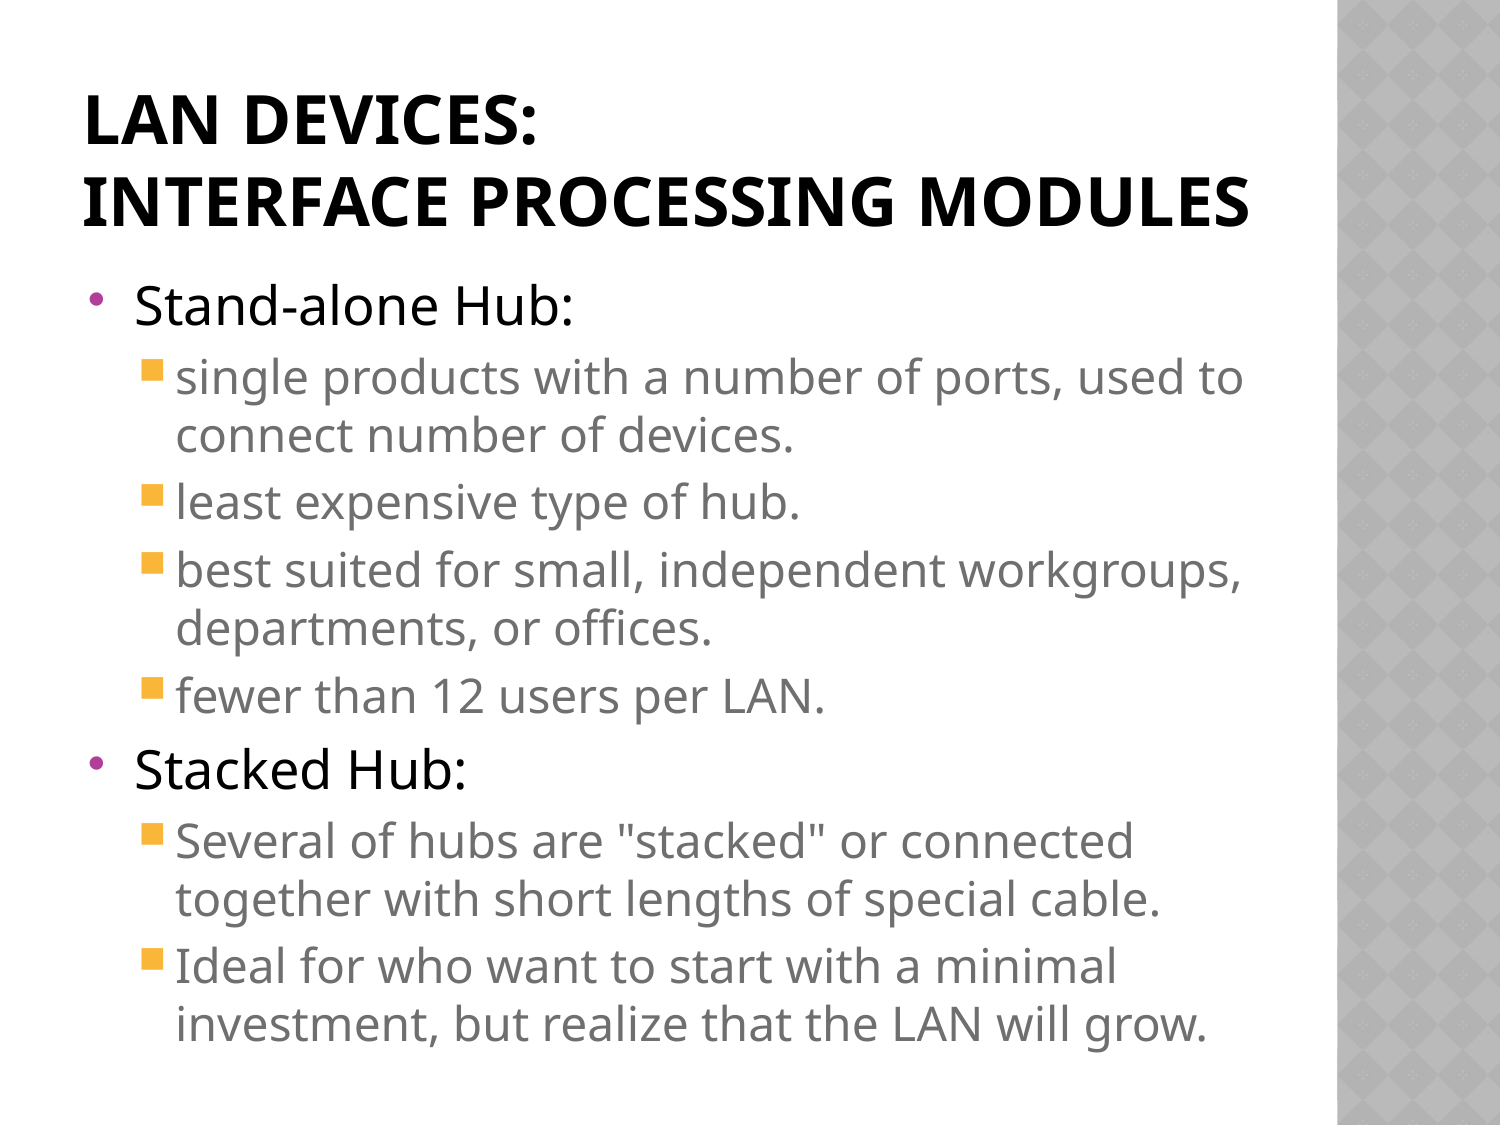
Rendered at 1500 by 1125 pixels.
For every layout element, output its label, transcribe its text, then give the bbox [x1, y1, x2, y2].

title LAN devices: interface processing Modules [75, 52, 1263, 240]
list Stand-alone Hub: single products with a number of ports, used to connect number of devices. least expensive type of hub. best suited for small, independent workgroups, departments, or offices. fewer than 12 users per LAN. Stacked Hub: Several of hubs are "stacked" or connected together with short lengths of special cable. Ideal for who want to start with a minimal investment, but realize that the LAN will grow. [75, 264, 1263, 1059]
